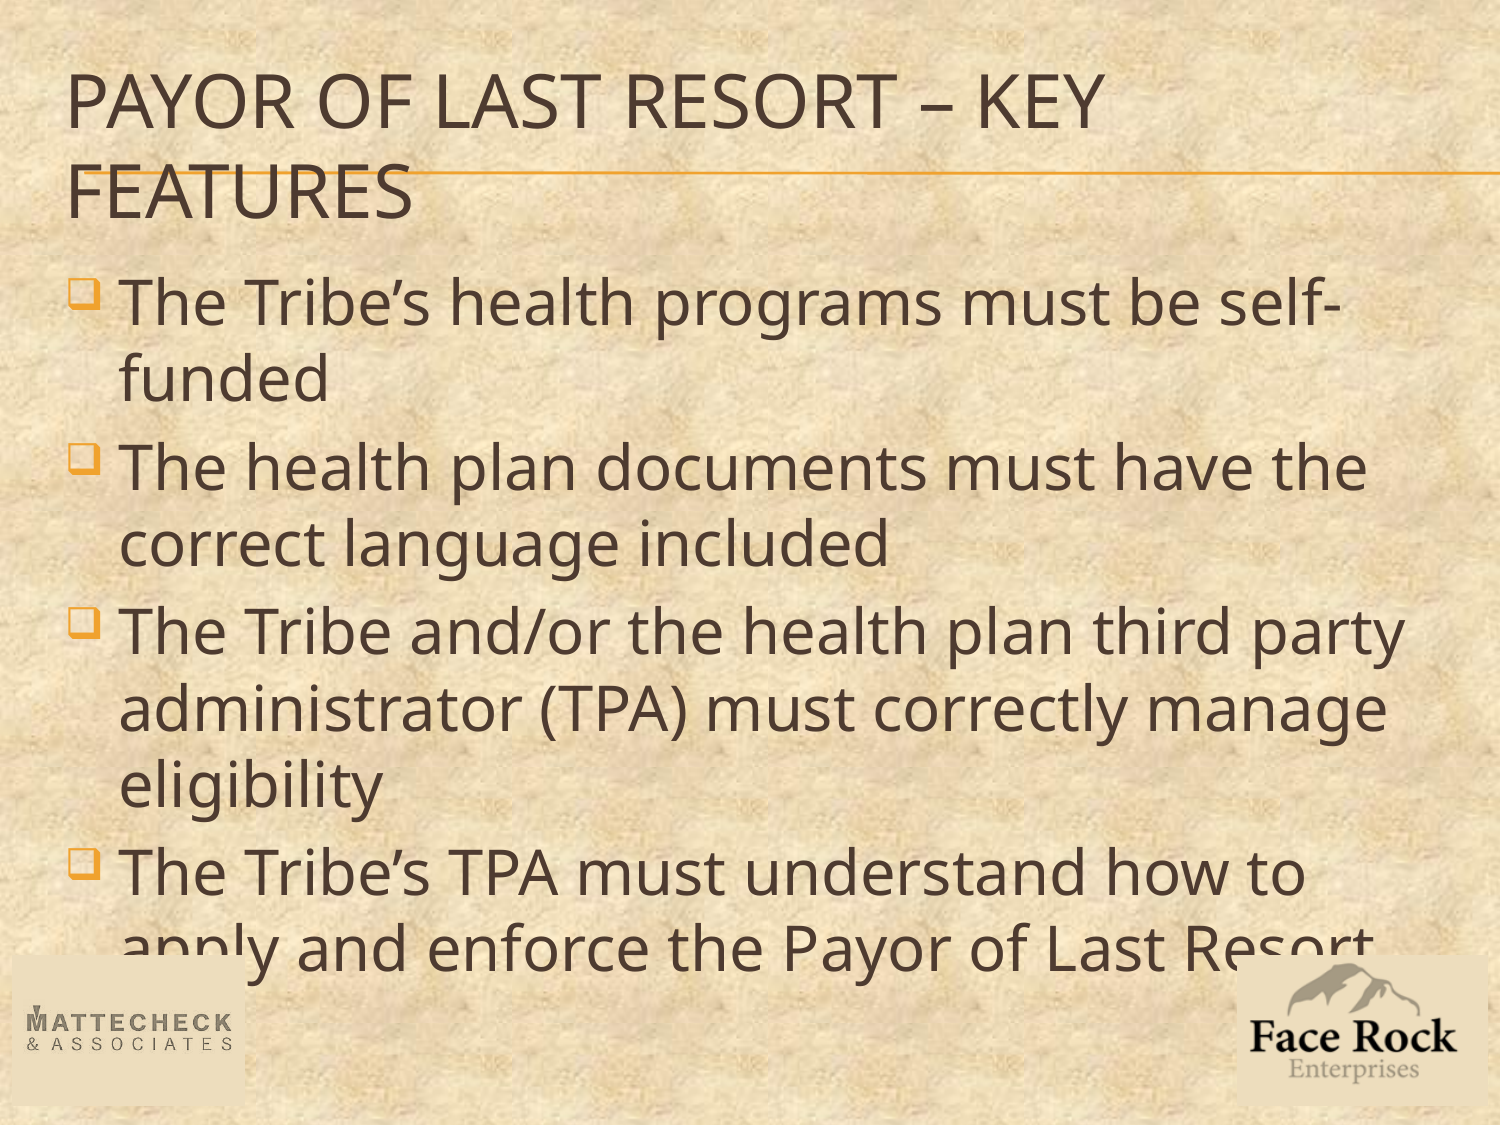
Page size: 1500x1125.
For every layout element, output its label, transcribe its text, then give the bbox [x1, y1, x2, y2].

title PayOr of last resort – key features [50, 75, 1475, 213]
picture [0, 0, 1500, 1125]
list The Tribe’s health programs must be self-funded The health plan documents must have the correct language included The Tribe and/or the health plan third party administrator (TPA) must correctly manage eligibility The Tribe’s TPA must understand how to apply and enforce the Payor of Last Resort [50, 254, 1475, 998]
